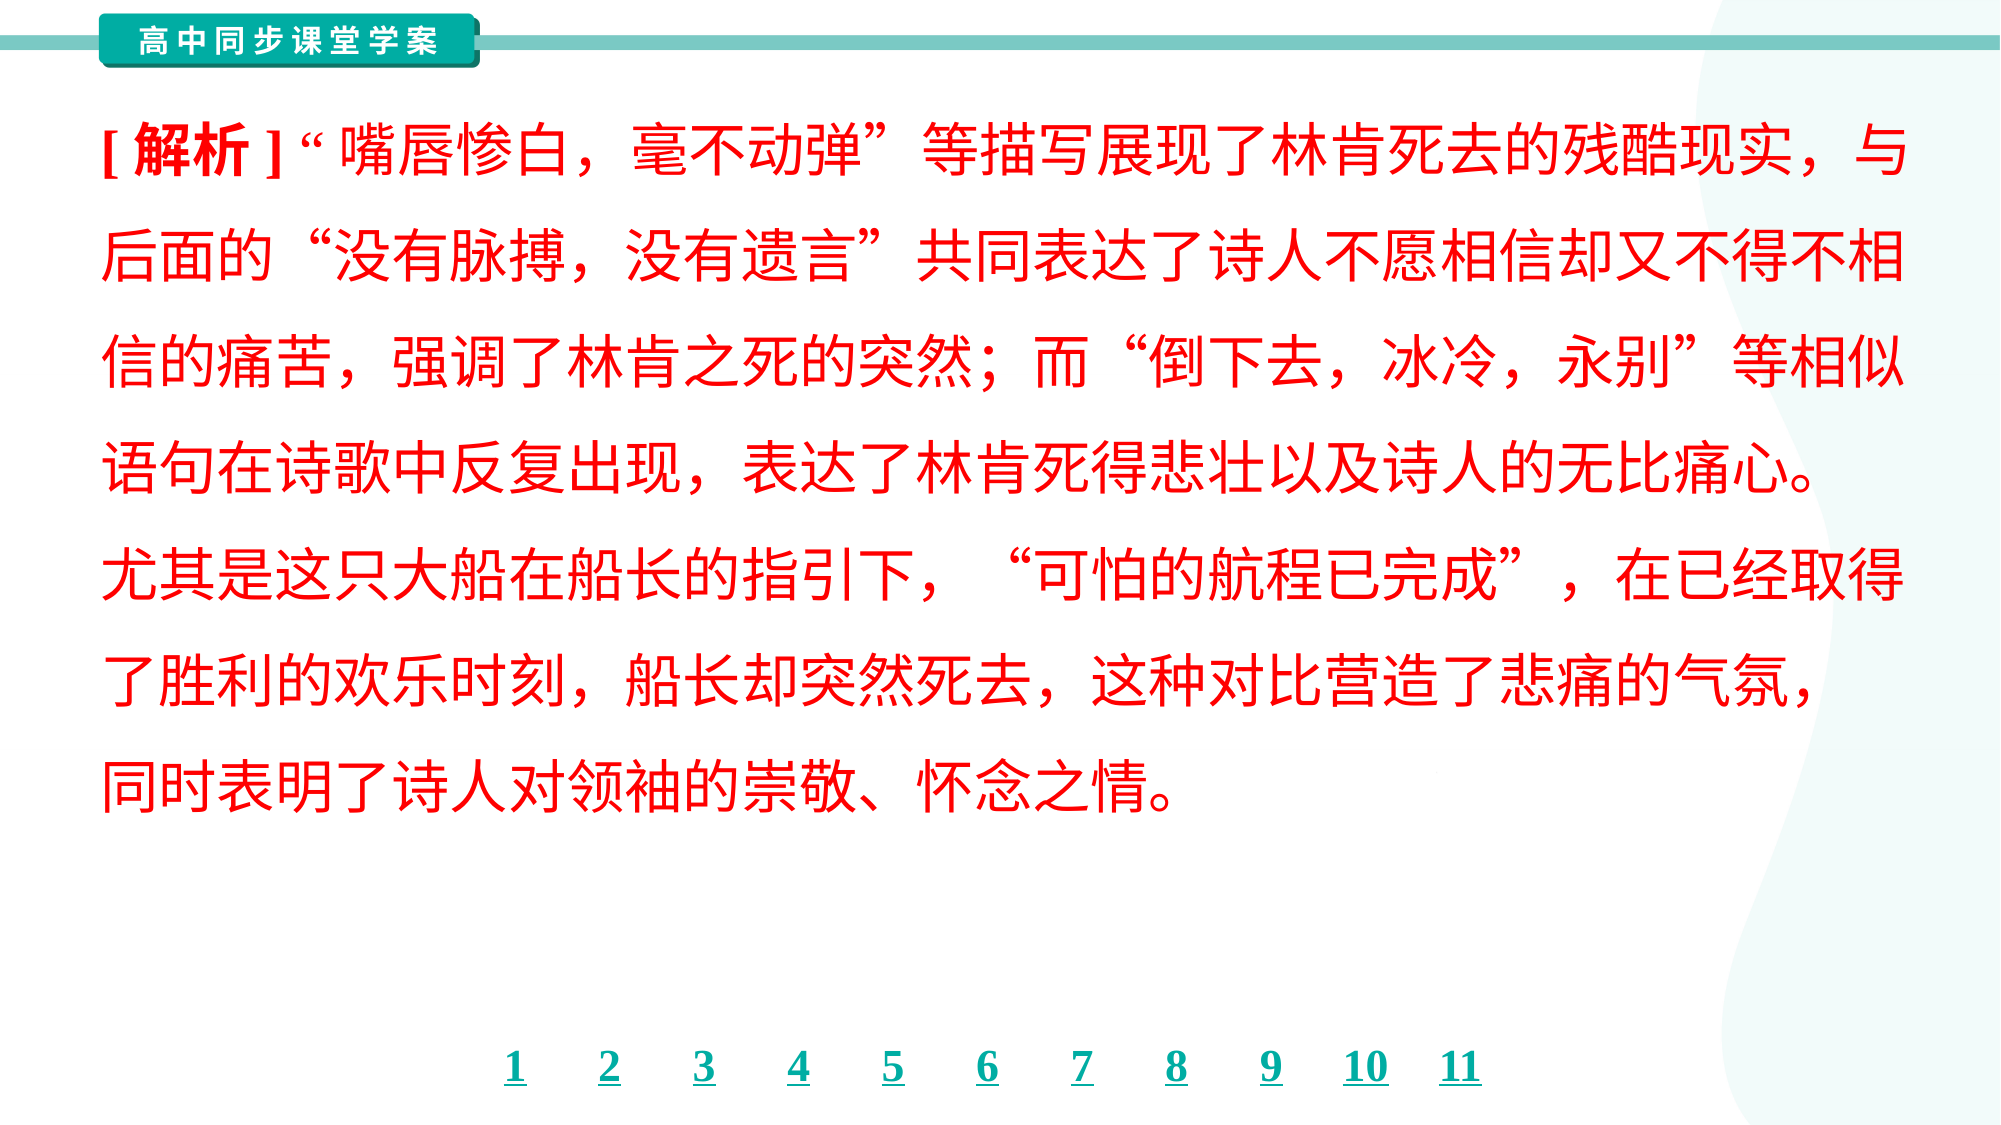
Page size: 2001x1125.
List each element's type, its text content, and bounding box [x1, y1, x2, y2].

picture [0, 0, 2000, 1125]
text_box [解析] “嘴唇惨白，毫不动弹”等描写展现了林肯死去的残酷现实，与 后面的“没有脉搏，没有遗言”共同表达了诗人不愿相信却又不得不相 信的痛苦，强调了林肯之死的突然；而“倒下去，冰冷，永别”等相似 语句在诗歌中反复出现，表达了林肯死得悲壮以及诗人的无比痛心。 尤其是这只大船在船长的指引下，“可怕的航程已完成”，在已经取得 了胜利的欢乐时刻，船长却突然死去，这种对比营造了悲痛的气氛， 同时表明了诗人对领袖的崇敬、怀念之情。 [100, 76, 1899, 821]
